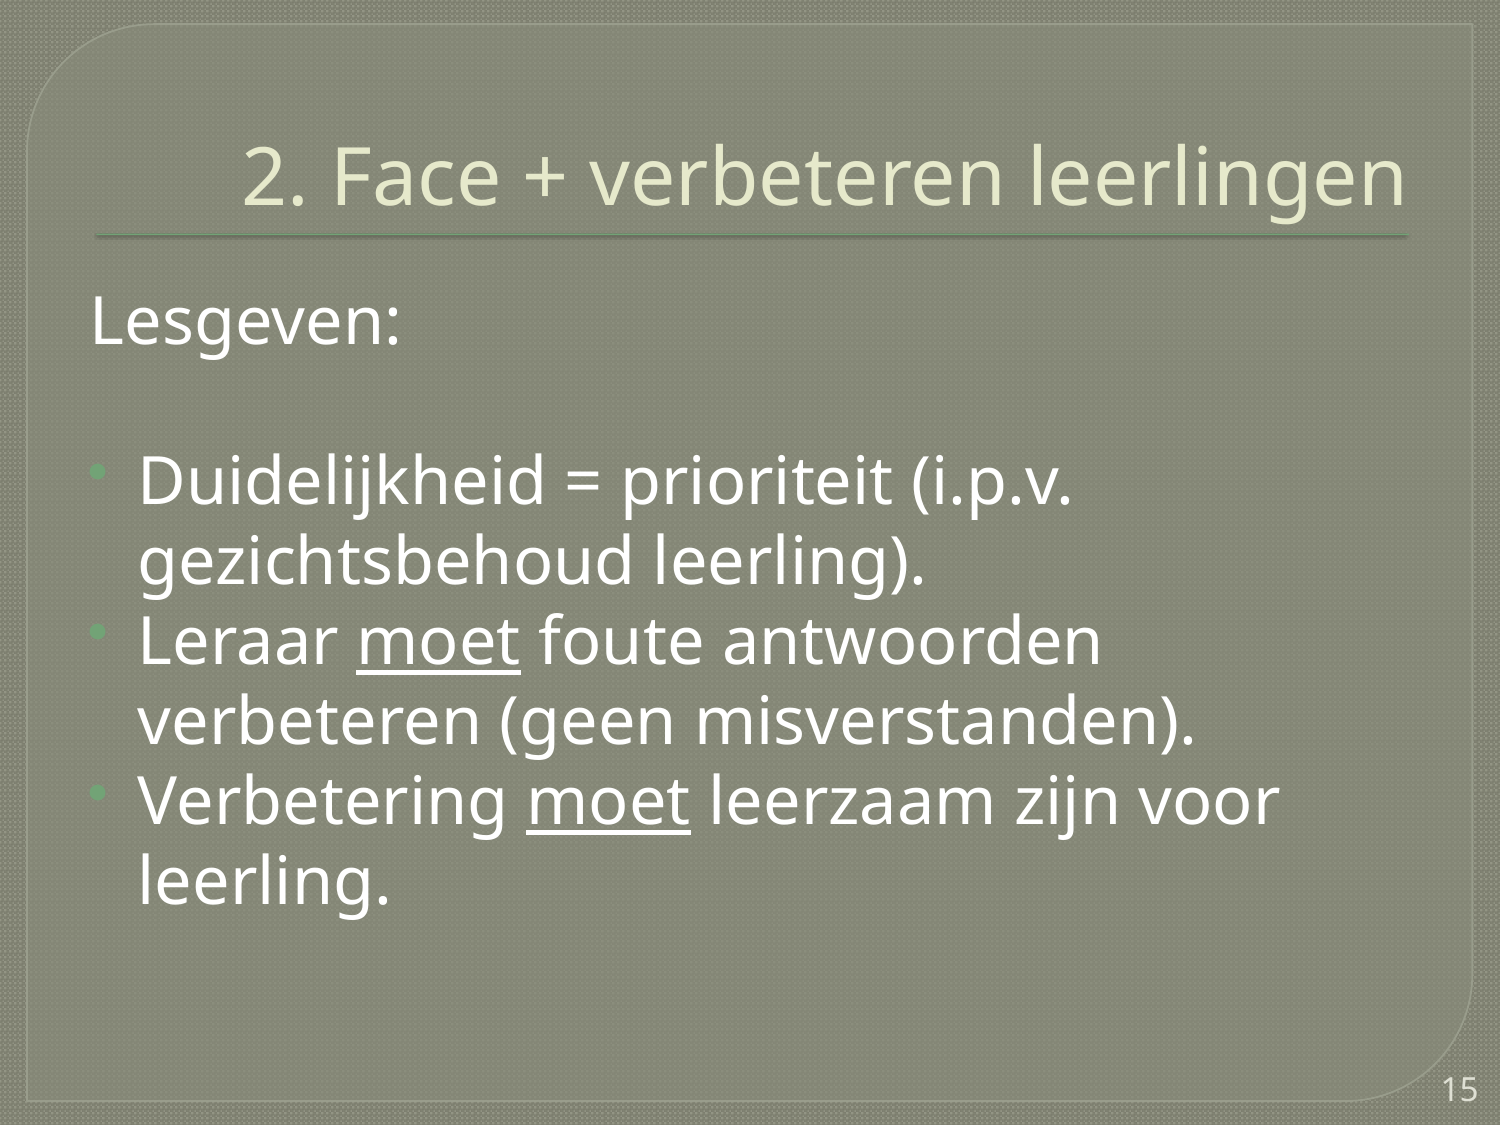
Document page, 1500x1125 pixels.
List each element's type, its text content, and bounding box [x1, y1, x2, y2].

title 2. Face + verbeteren leerlingen [75, 41, 1425, 230]
slide_number 15 [1417, 1068, 1494, 1114]
list Lesgeven: Duidelijkheid = prioriteit (i.p.v. gezichtsbehoud leerling). Leraar moet foute antwoorden verbeteren (geen misverstanden). Verbetering moet leerzaam zijn voor leerling. [75, 270, 1425, 1013]
